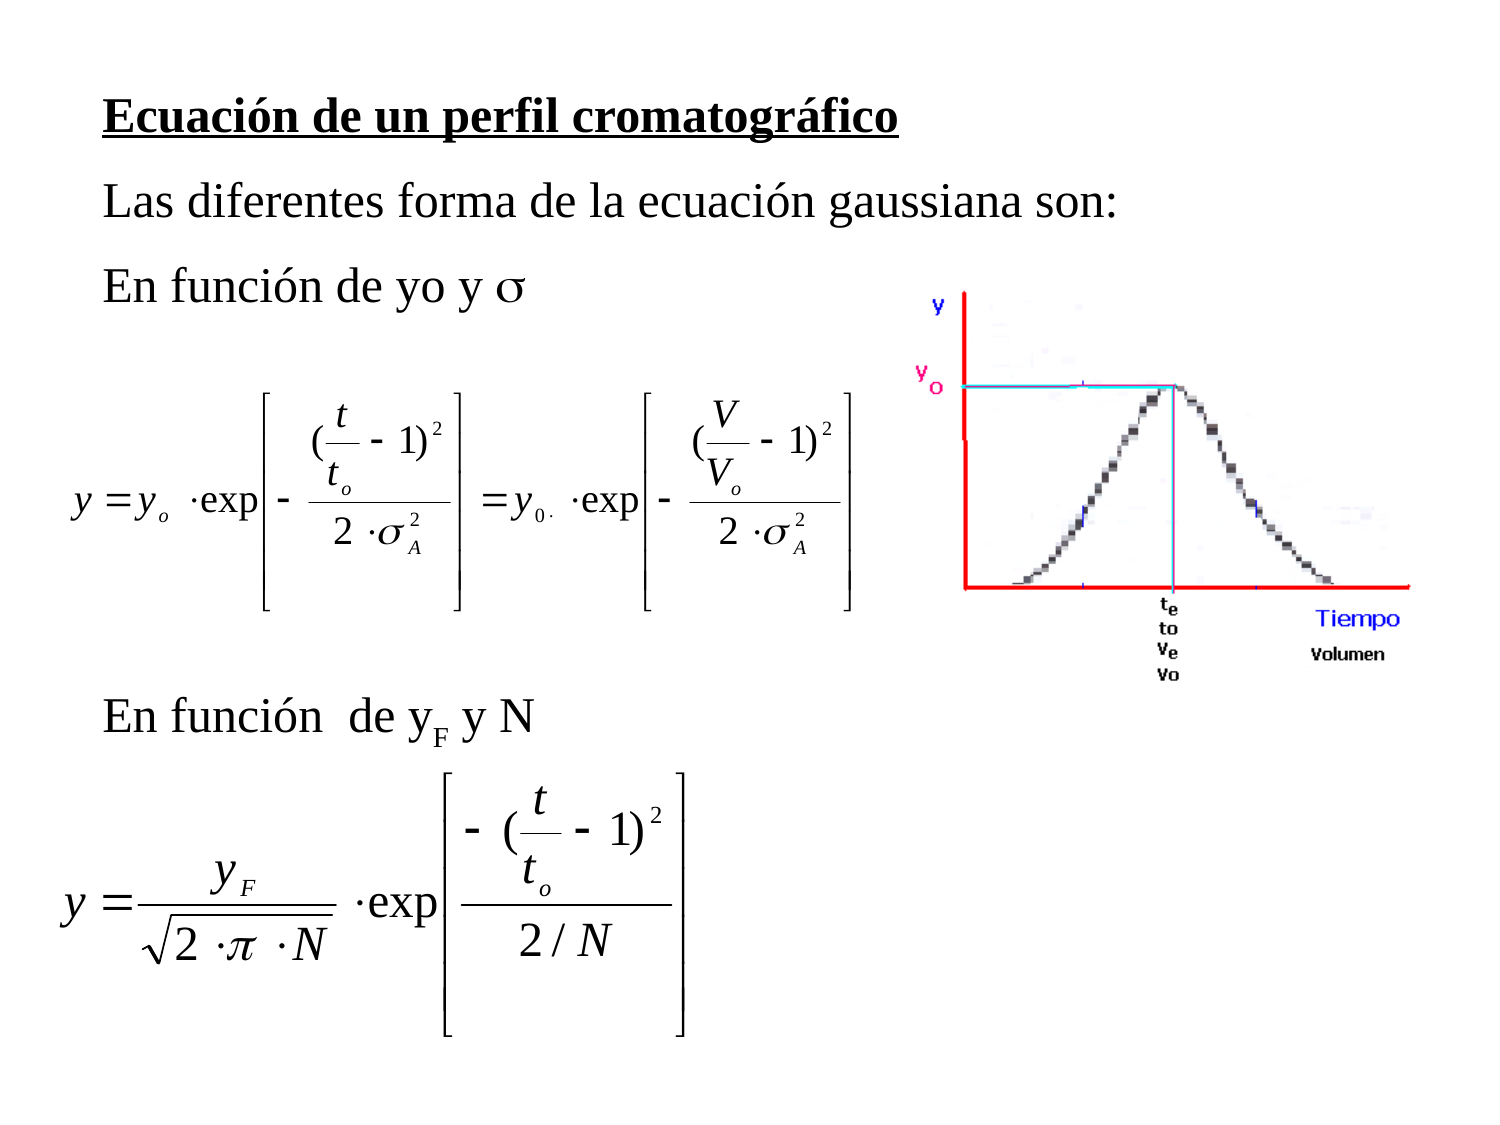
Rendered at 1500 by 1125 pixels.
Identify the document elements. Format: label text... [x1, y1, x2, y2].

text_box En función de yF y N [87, 675, 763, 761]
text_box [52, 763, 704, 1048]
picture [912, 287, 1429, 689]
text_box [64, 385, 866, 620]
text_box Ecuación de un perfil cromatográfico Las diferentes forma de la ecuación gaussiana son: En función de yo y s [87, 74, 1438, 320]
